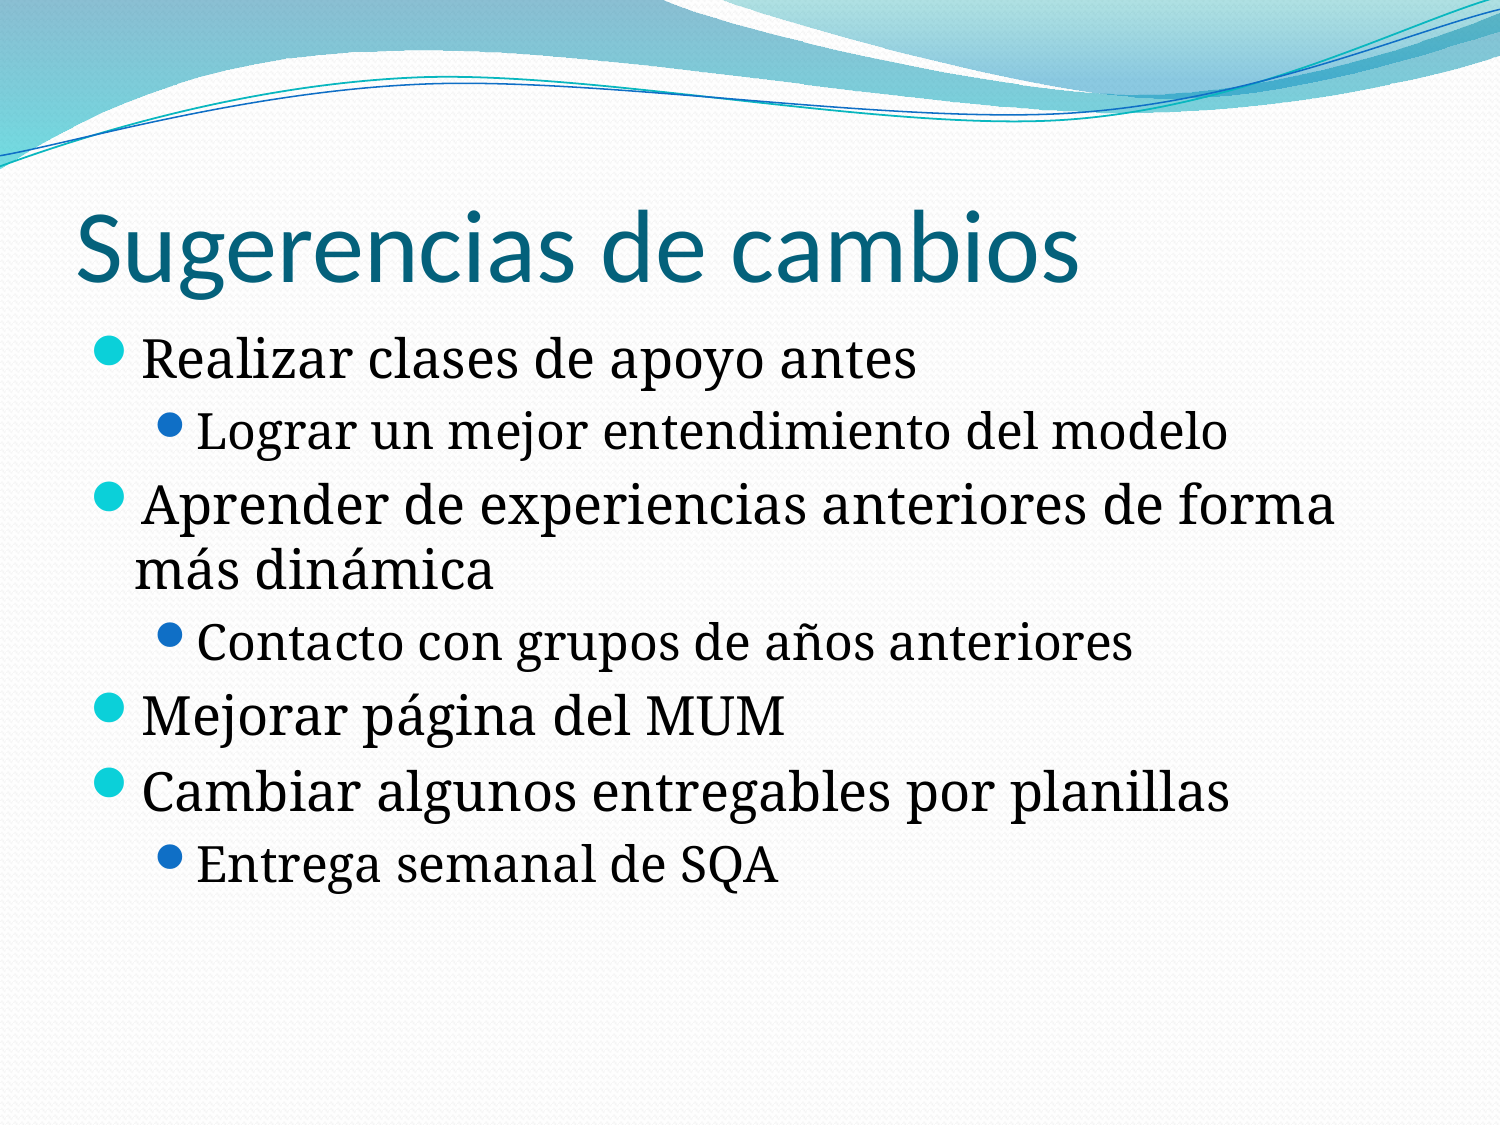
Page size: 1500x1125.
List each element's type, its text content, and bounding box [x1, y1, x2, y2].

title Sugerencias de cambios [75, 115, 1425, 303]
list Realizar clases de apoyo antes Lograr un mejor entendimiento del modelo Aprender de experiencias anteriores de forma más dinámica Contacto con grupos de años anteriores Mejorar página del MUM Cambiar algunos entregables por planillas Entrega semanal de SQA [75, 317, 1425, 1038]
